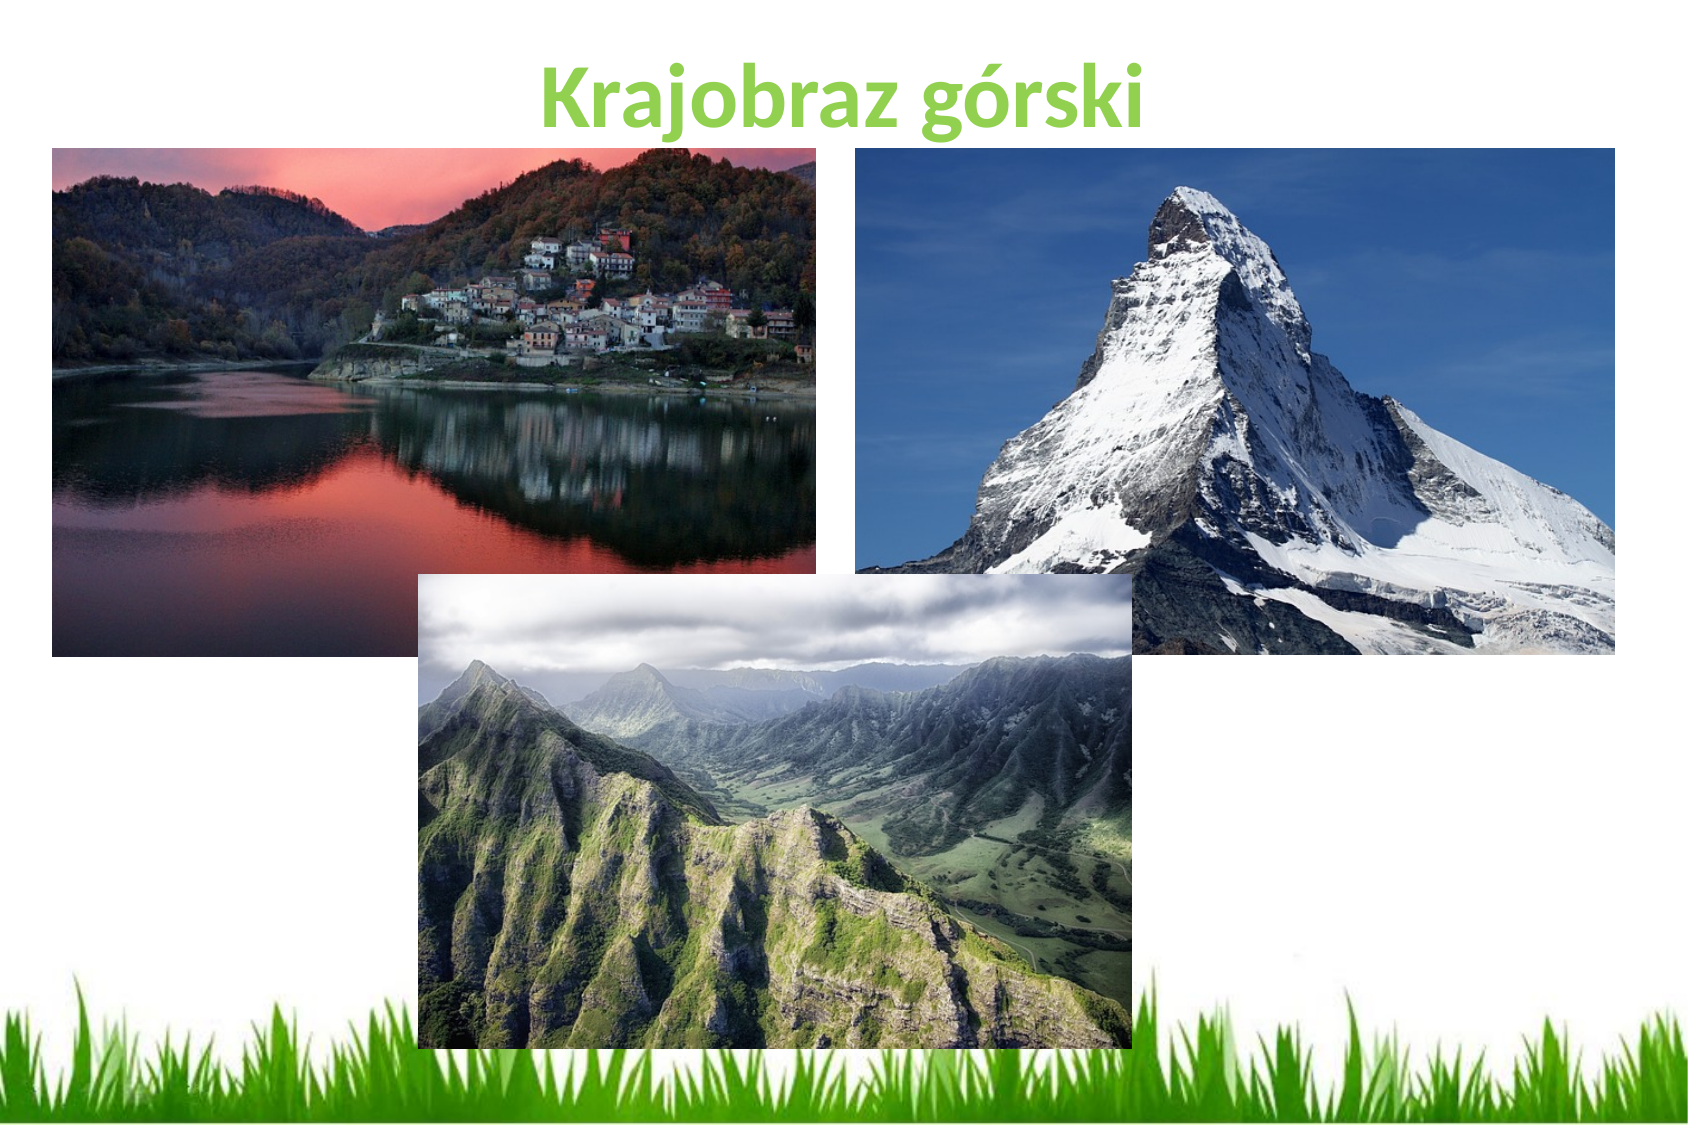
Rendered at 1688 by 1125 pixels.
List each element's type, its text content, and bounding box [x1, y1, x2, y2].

title Krajobraz górski [84, 0, 1604, 185]
picture [0, 0, 1688, 1125]
